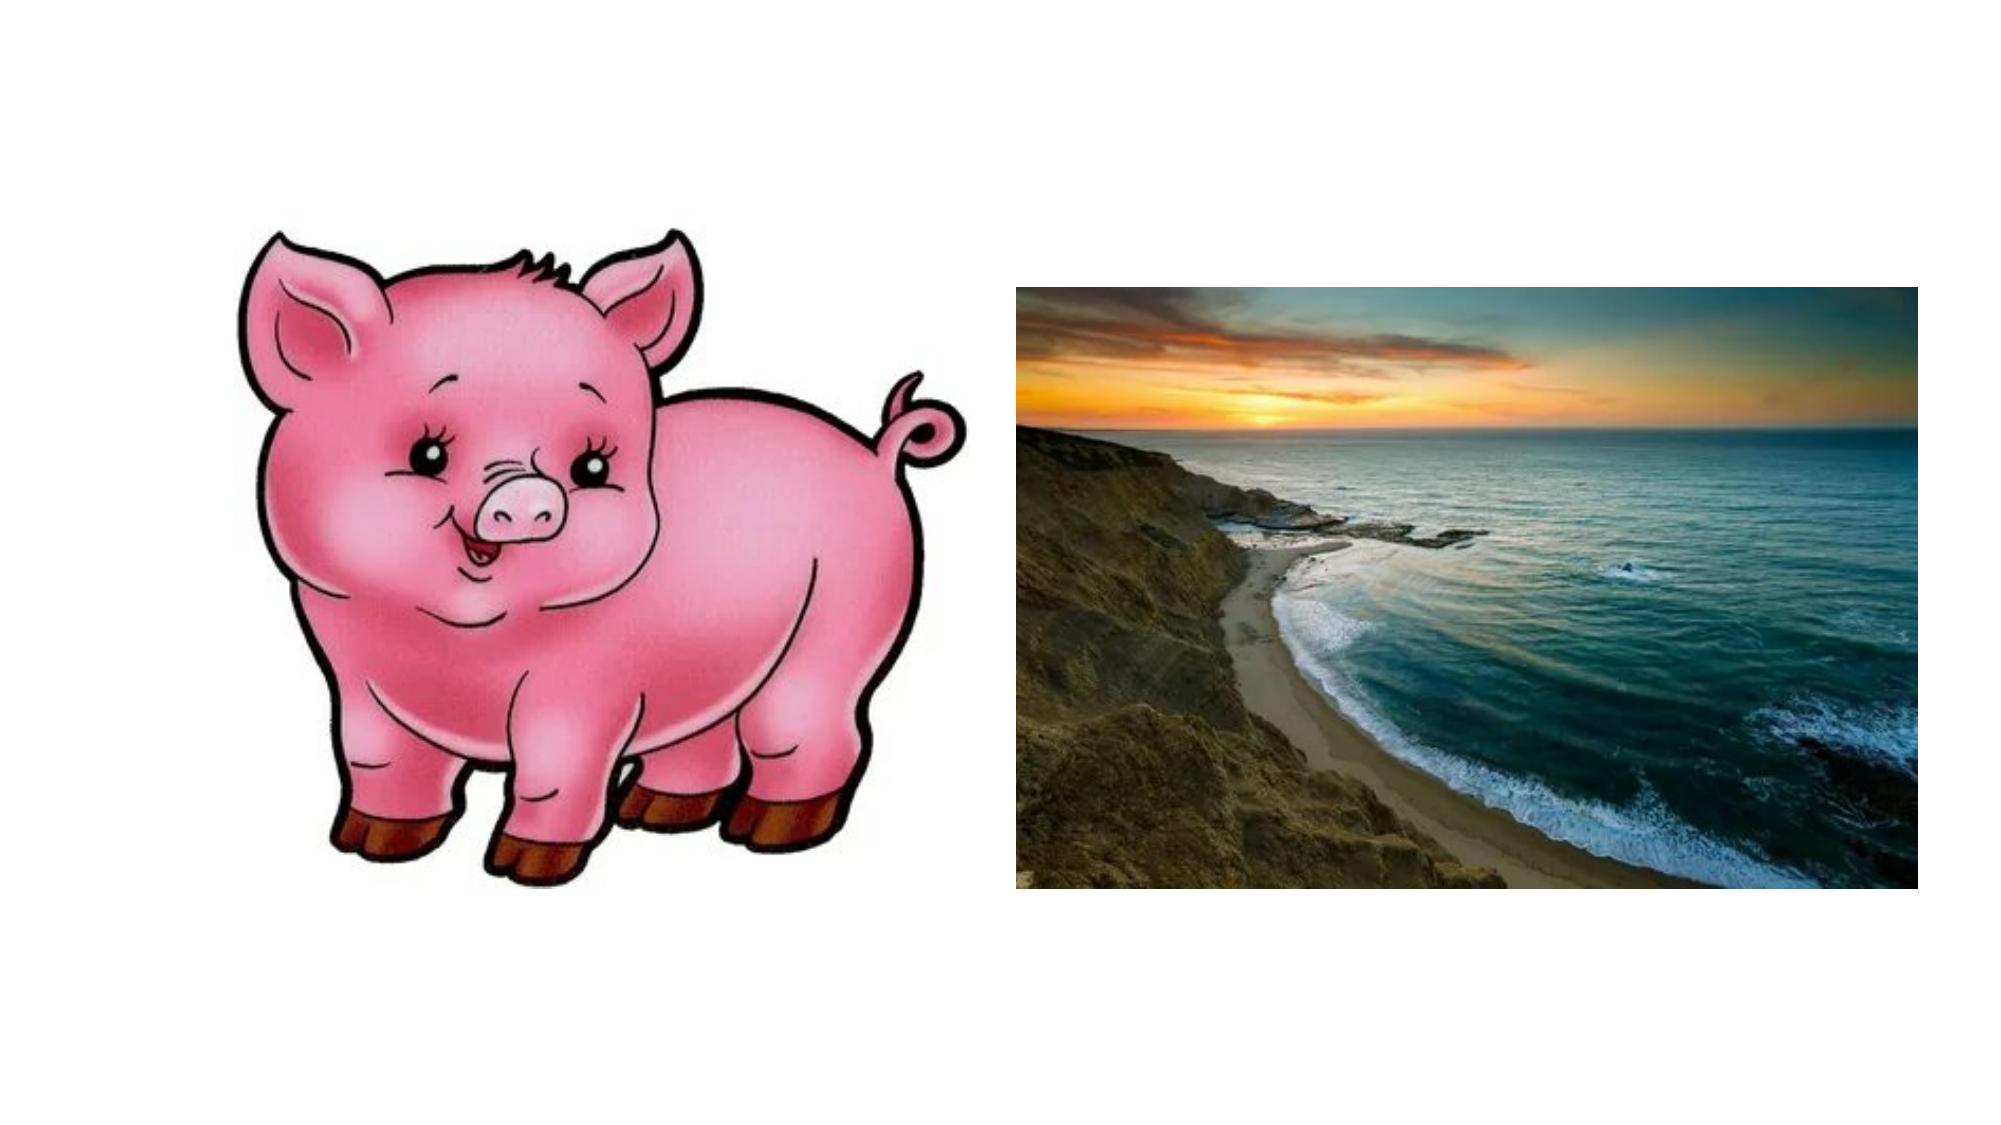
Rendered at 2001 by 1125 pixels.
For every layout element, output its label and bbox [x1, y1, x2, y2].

picture [233, 212, 969, 889]
picture [1016, 287, 1918, 889]
picture [1888, 438, 1902, 444]
